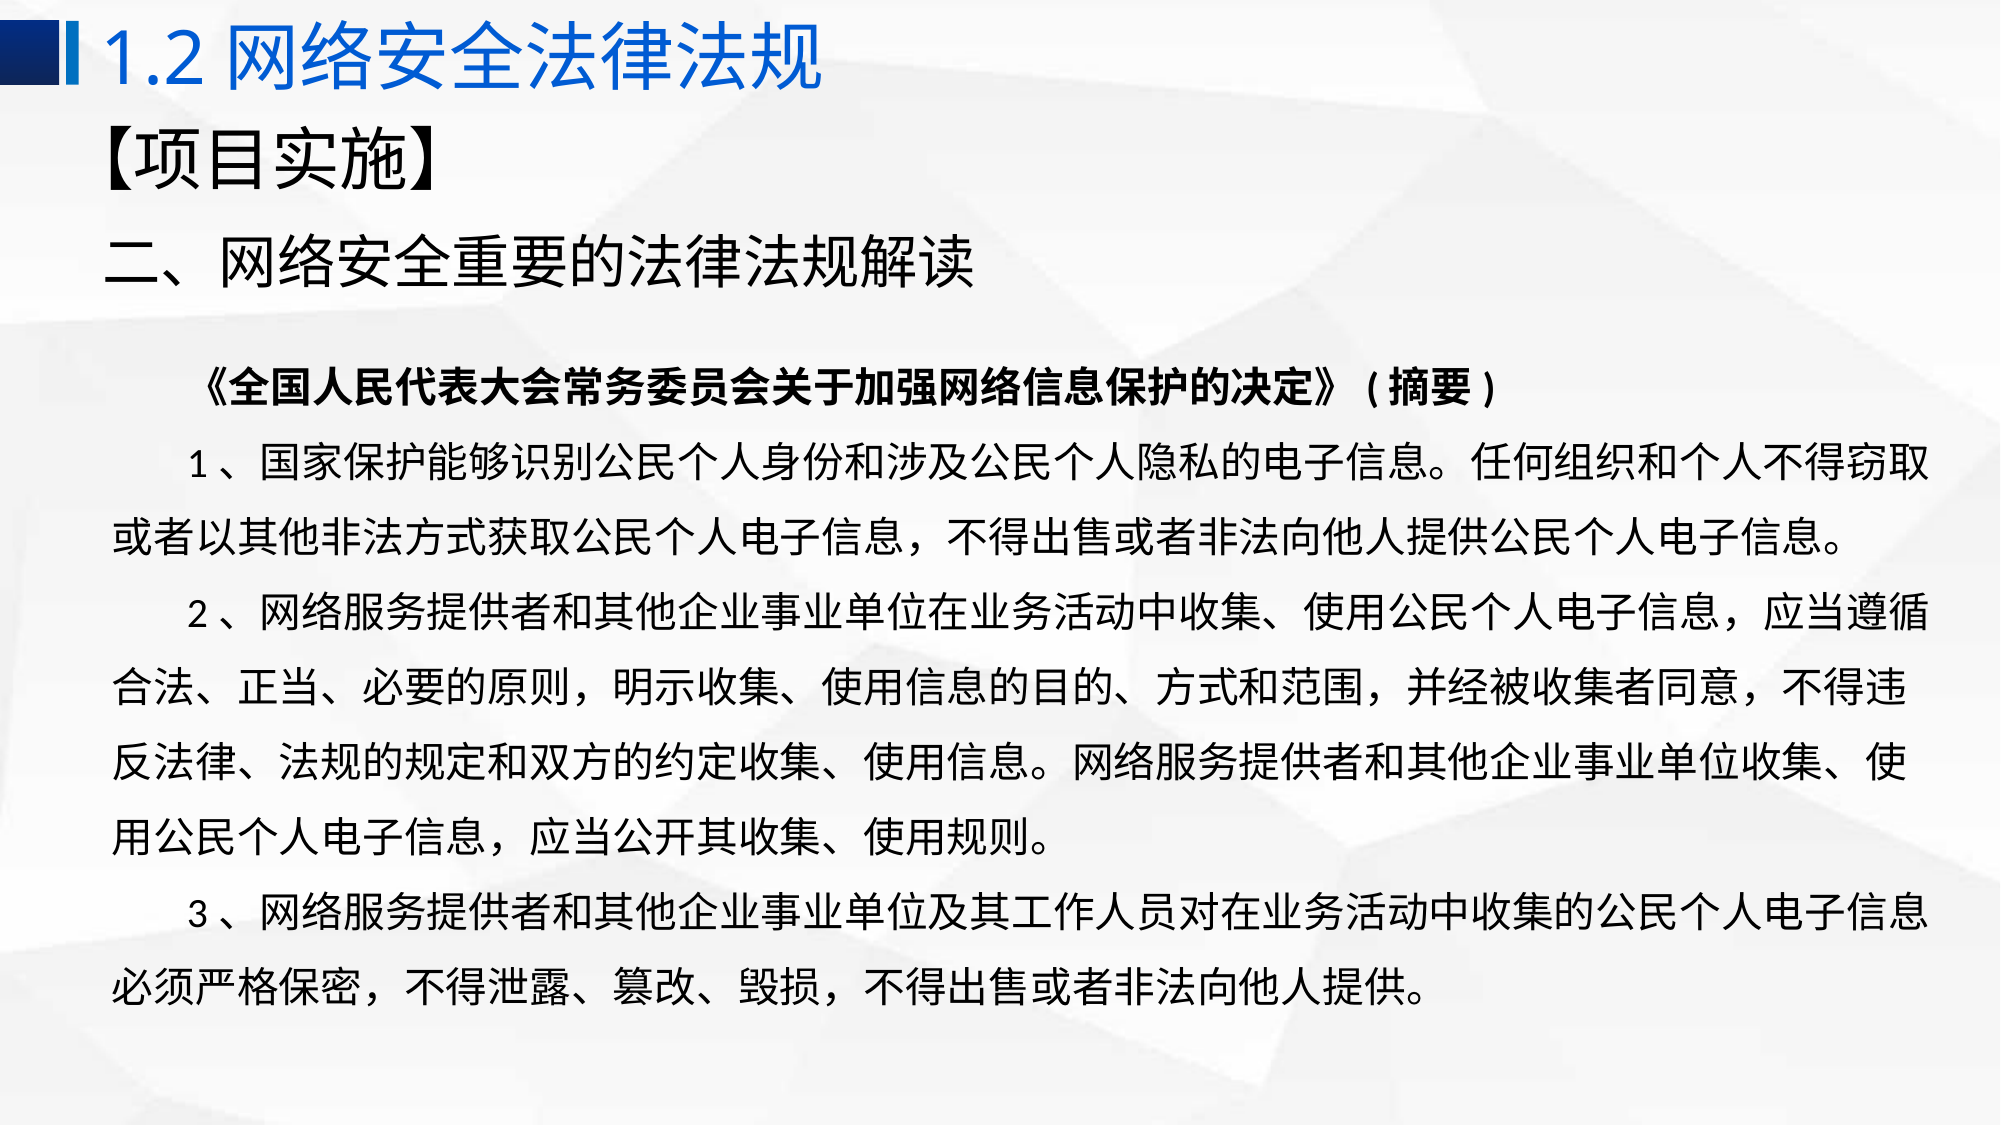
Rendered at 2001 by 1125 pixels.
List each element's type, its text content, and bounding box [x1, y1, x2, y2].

title 【项目实施】 [49, 117, 624, 208]
text_box 二、网络安全重要的法律法规解读 [87, 217, 1947, 307]
text_box [0, 20, 60, 85]
text_box 《全国人民代表大会常务委员会关于加强网络信息保护的决定》(摘要) 1、国家保护能够识别公民个人身份和涉及公民个人隐私的电子信息。任何组织和个人不得窃取或者以其他非法方式获取公民个人电子信息，不得出售或者非法向他人提供公民个人电子信息。 2、网络服务提供者和其他企业事业单位在业务活动中收集、使用公民个人电子信息，应当遵循合法、正当、必要的原则，明示收集、使用信息的目的、方式和范围，并经被收集者同意，不得违反法律、法规的规定和双方的约定收集、使用信息。网络服务提供者和其他企业事业单位收集、使用公民个人电子信息，应当公开其收集、使用规则。 3、网络服务提供者和其他企业事业单位及其工作人员对在业务活动中收集的公民个人电子信息必须严格保密，不得泄露、篡改、毁损，不得出售或者非法向他人提供。 [97, 328, 1960, 1019]
text_box [66, 20, 79, 85]
picture [0, 0, 2001, 1125]
text_box 1.2网络安全法律法规 [85, 9, 1441, 101]
